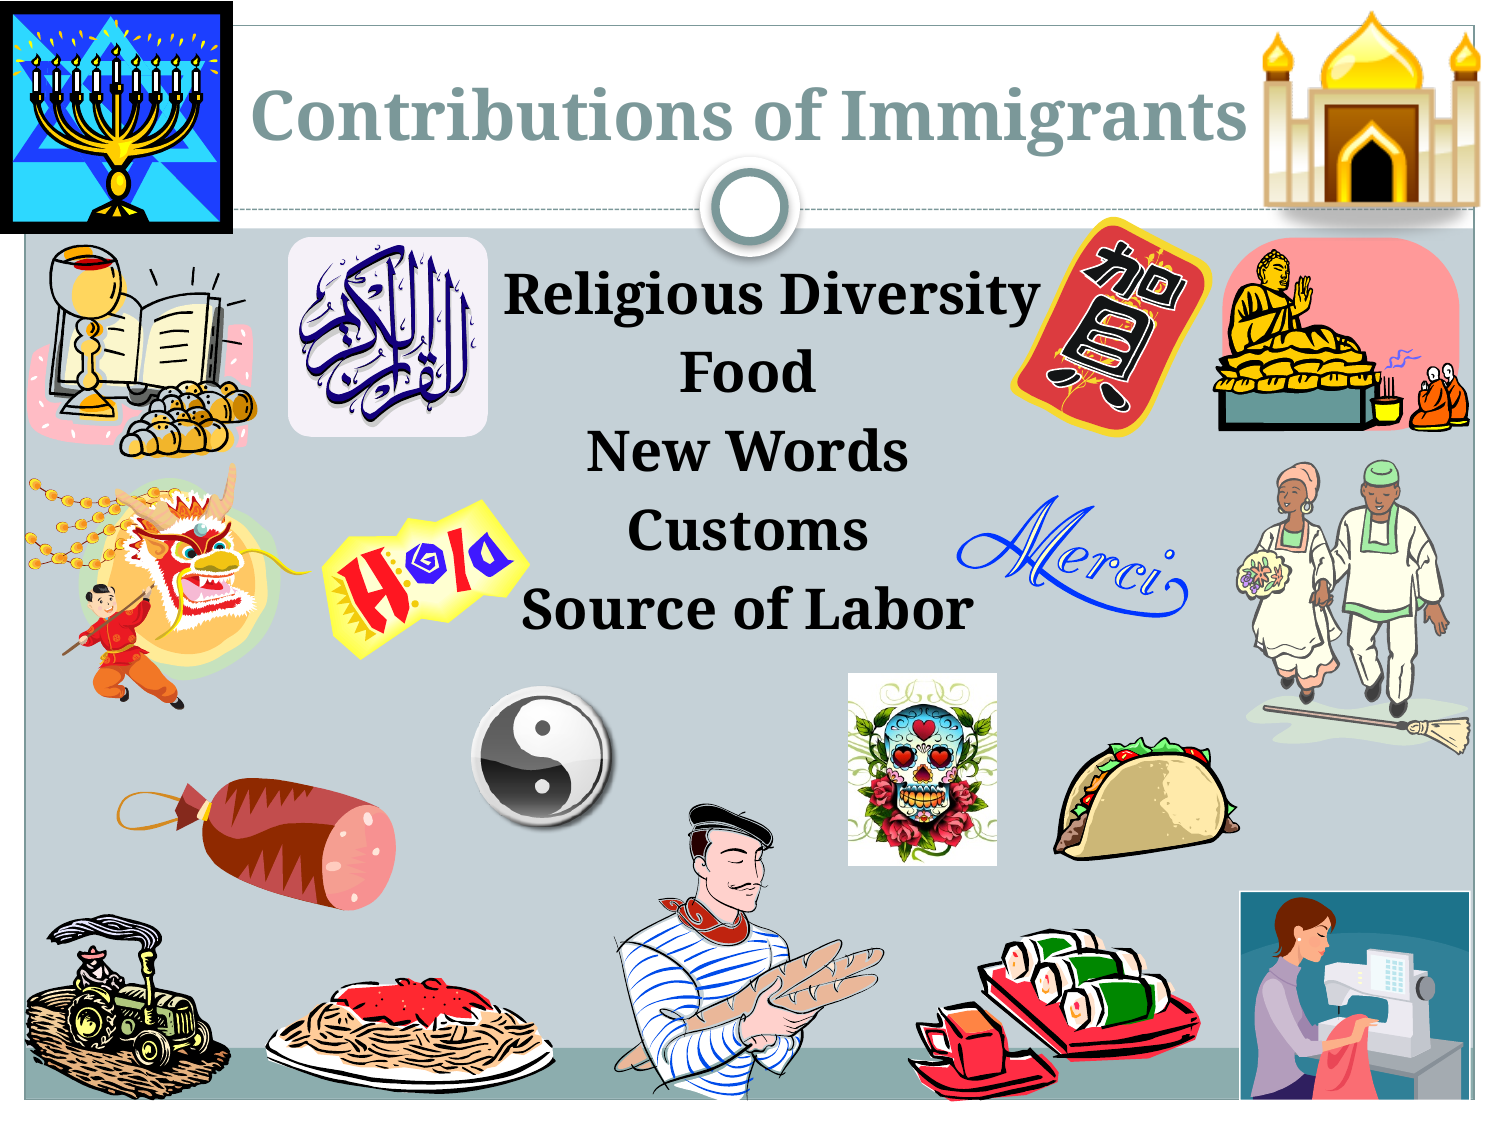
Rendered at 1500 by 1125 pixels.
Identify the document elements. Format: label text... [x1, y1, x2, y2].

picture [1238, 889, 1472, 1103]
list Religious Diversity Food New Words Customs Source of Labor [24, 250, 1472, 1001]
picture [287, 236, 489, 438]
picture [22, 240, 312, 710]
picture [316, 513, 527, 634]
picture [0, 1, 234, 235]
picture [1009, 0, 1493, 438]
picture [902, 928, 1202, 1102]
picture [260, 977, 557, 1095]
picture [961, 502, 1197, 601]
picture [24, 775, 398, 1103]
picture [1051, 459, 1474, 866]
title Contributions of Immigrants [238, 37, 1244, 162]
picture [458, 673, 998, 1102]
